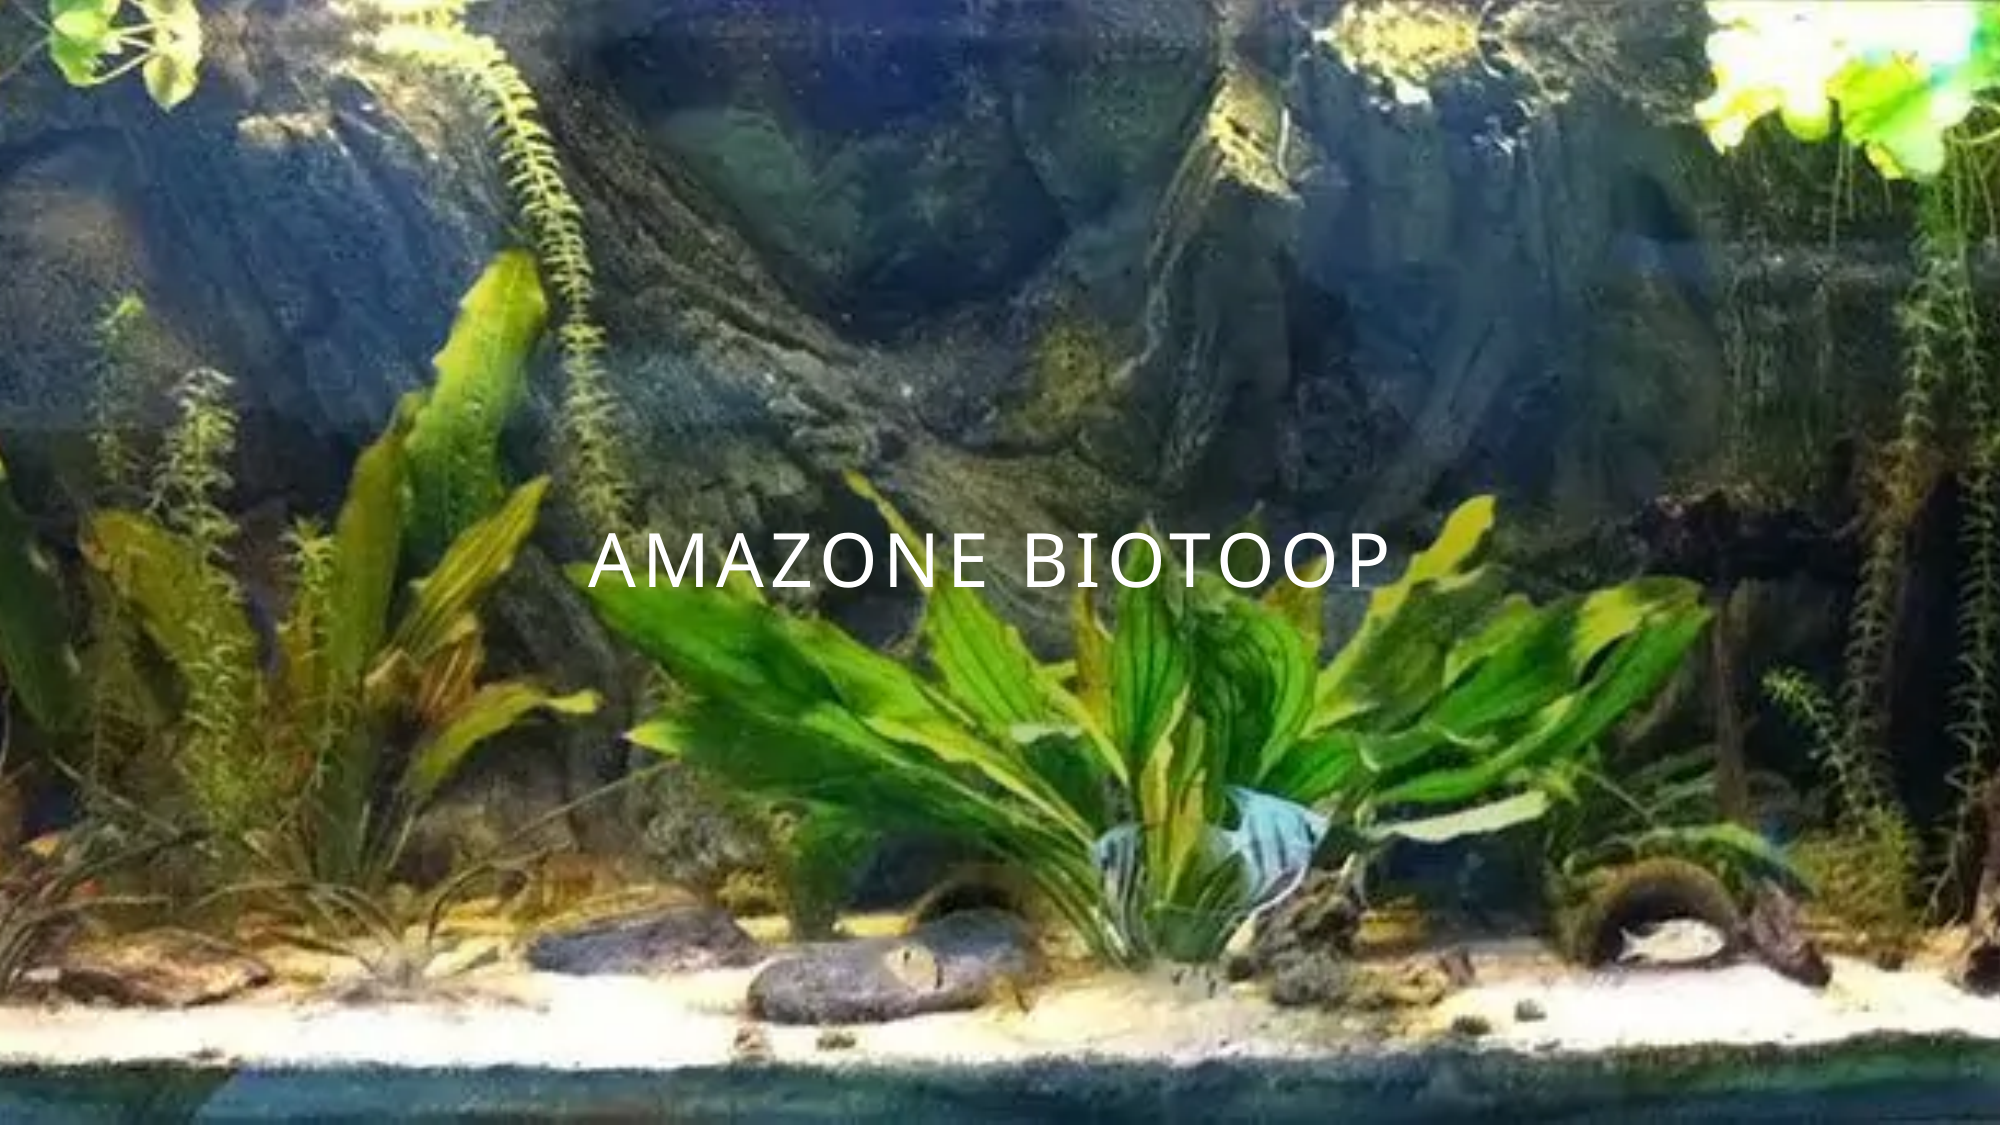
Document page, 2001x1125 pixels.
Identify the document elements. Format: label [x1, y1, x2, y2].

list [0, 0, 2000, 1125]
